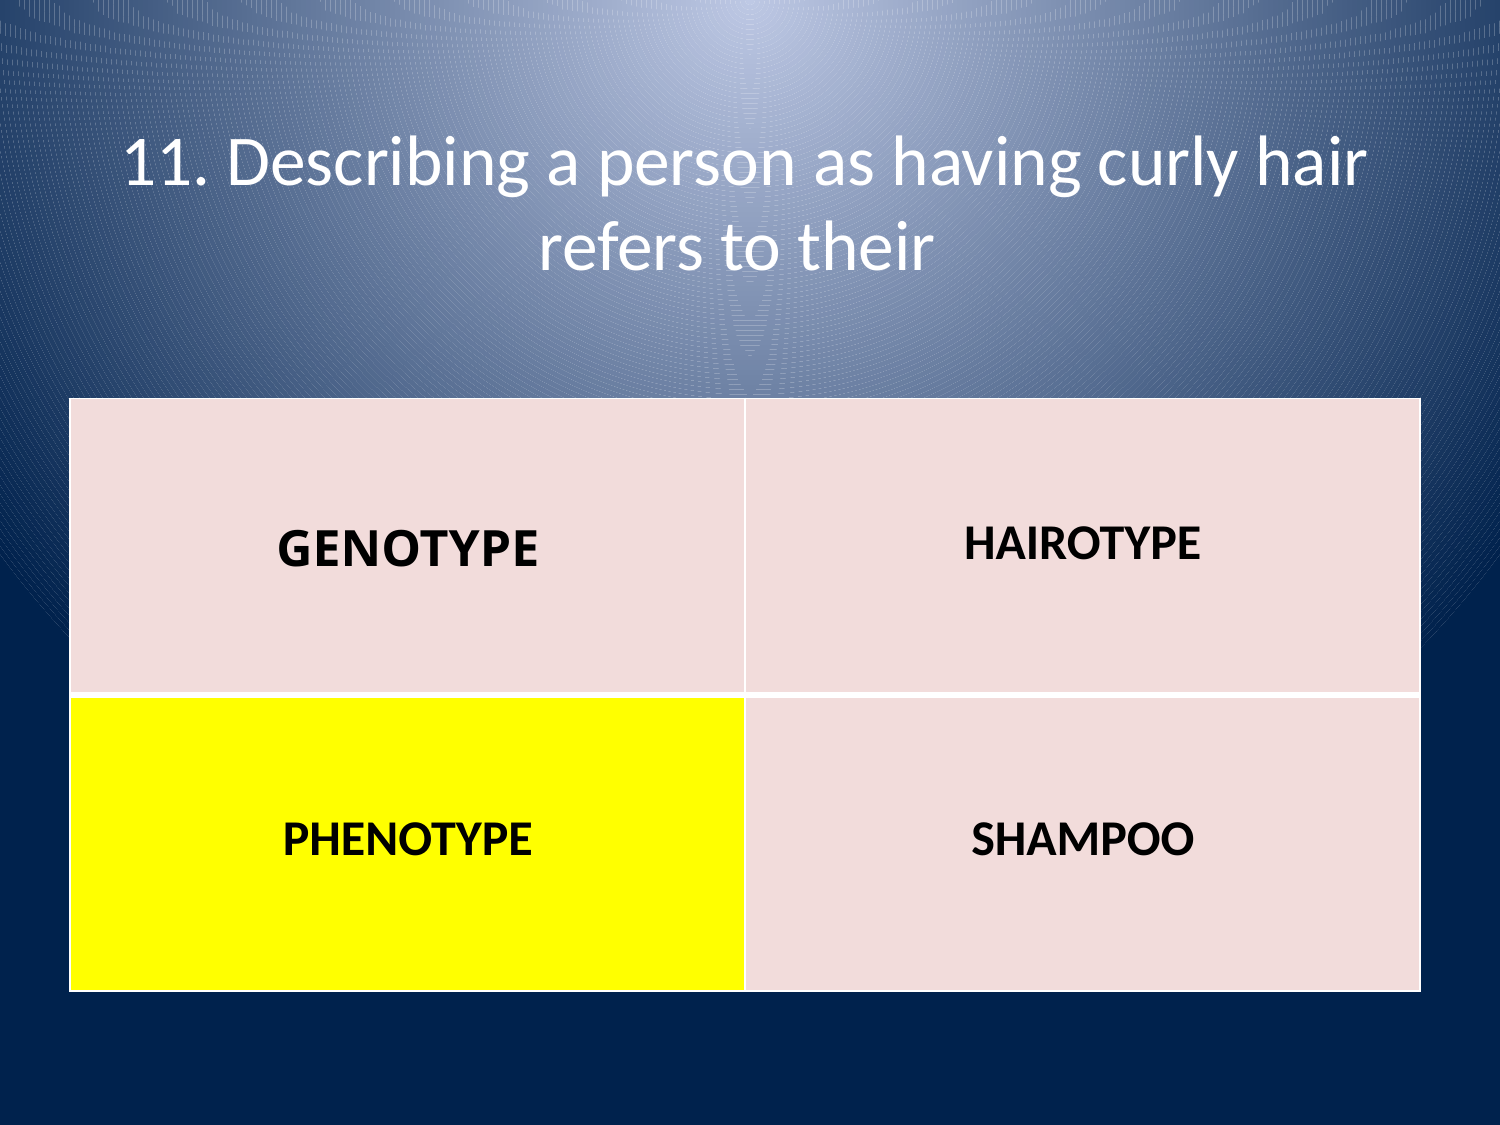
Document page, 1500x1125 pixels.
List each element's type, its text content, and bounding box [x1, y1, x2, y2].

table_header HAIROTYPE [746, 399, 1419, 692]
table_cell SHAMPOO [746, 698, 1419, 990]
table_header GENOTYPE [71, 399, 744, 692]
table_cell PHENOTYPE [71, 698, 744, 990]
title 11. Describing a person as having curly hair refers to their [70, 105, 1421, 293]
